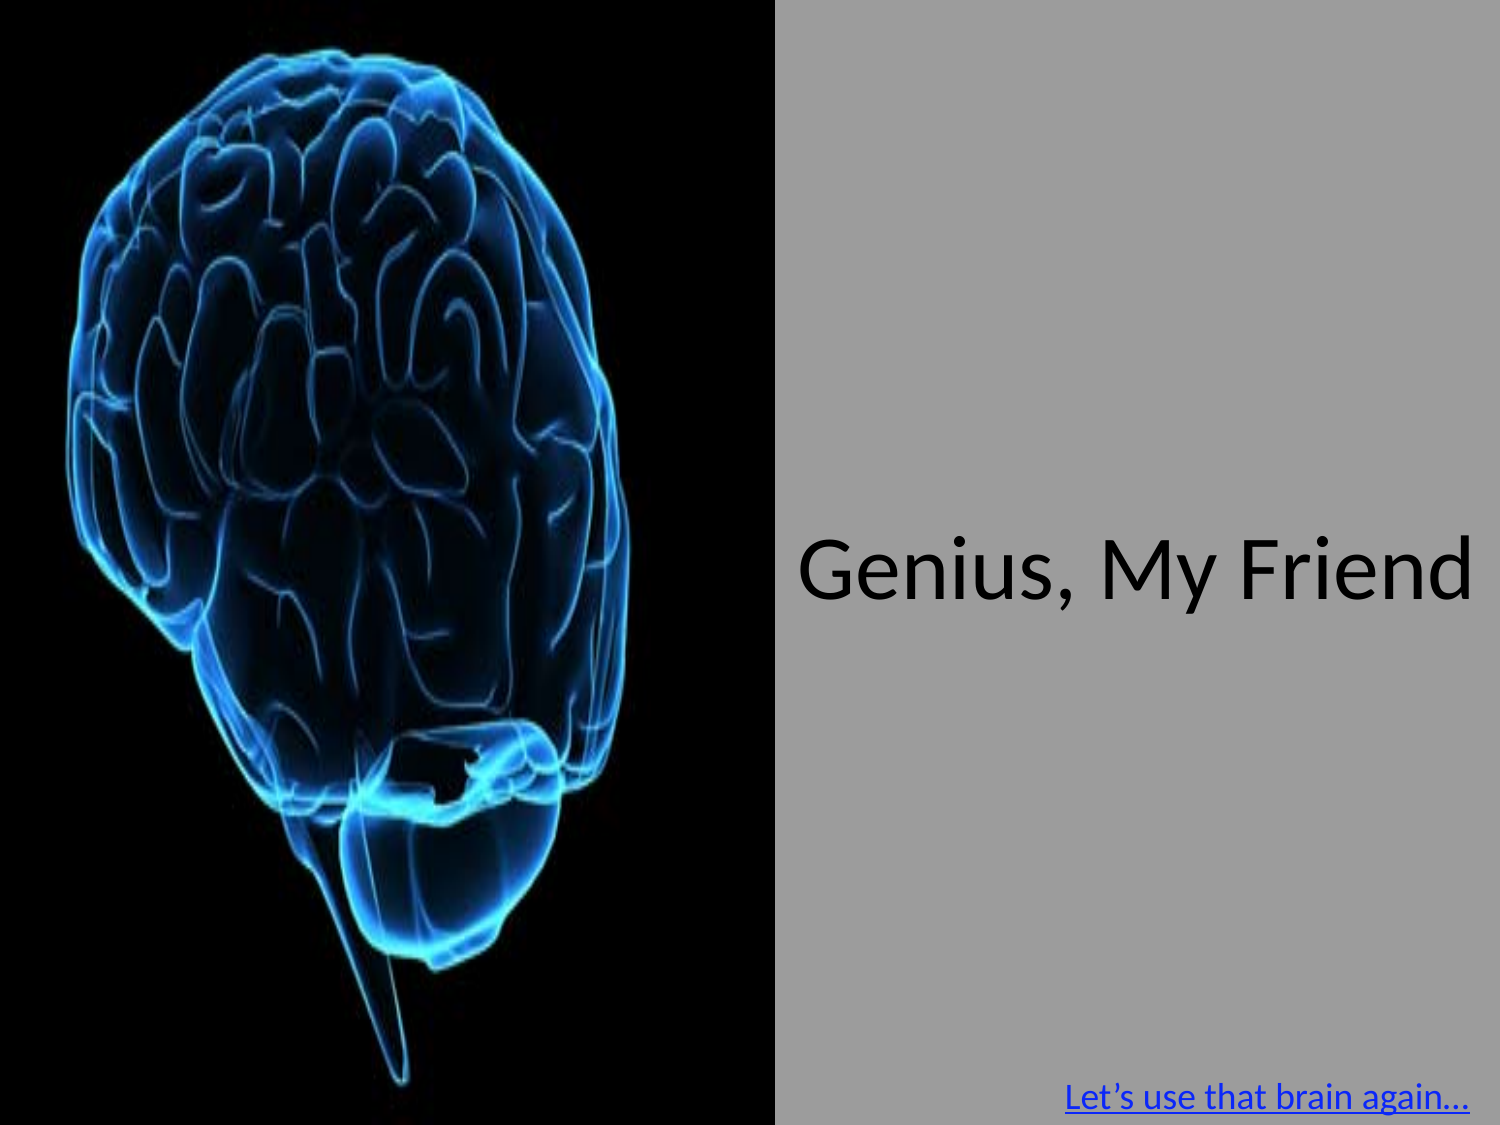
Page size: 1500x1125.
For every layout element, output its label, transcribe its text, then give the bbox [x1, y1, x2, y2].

title Genius, My Friend [776, 0, 1500, 1125]
text_box Let’s use that brain again… [1049, 1064, 1500, 1125]
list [0, 0, 776, 1125]
